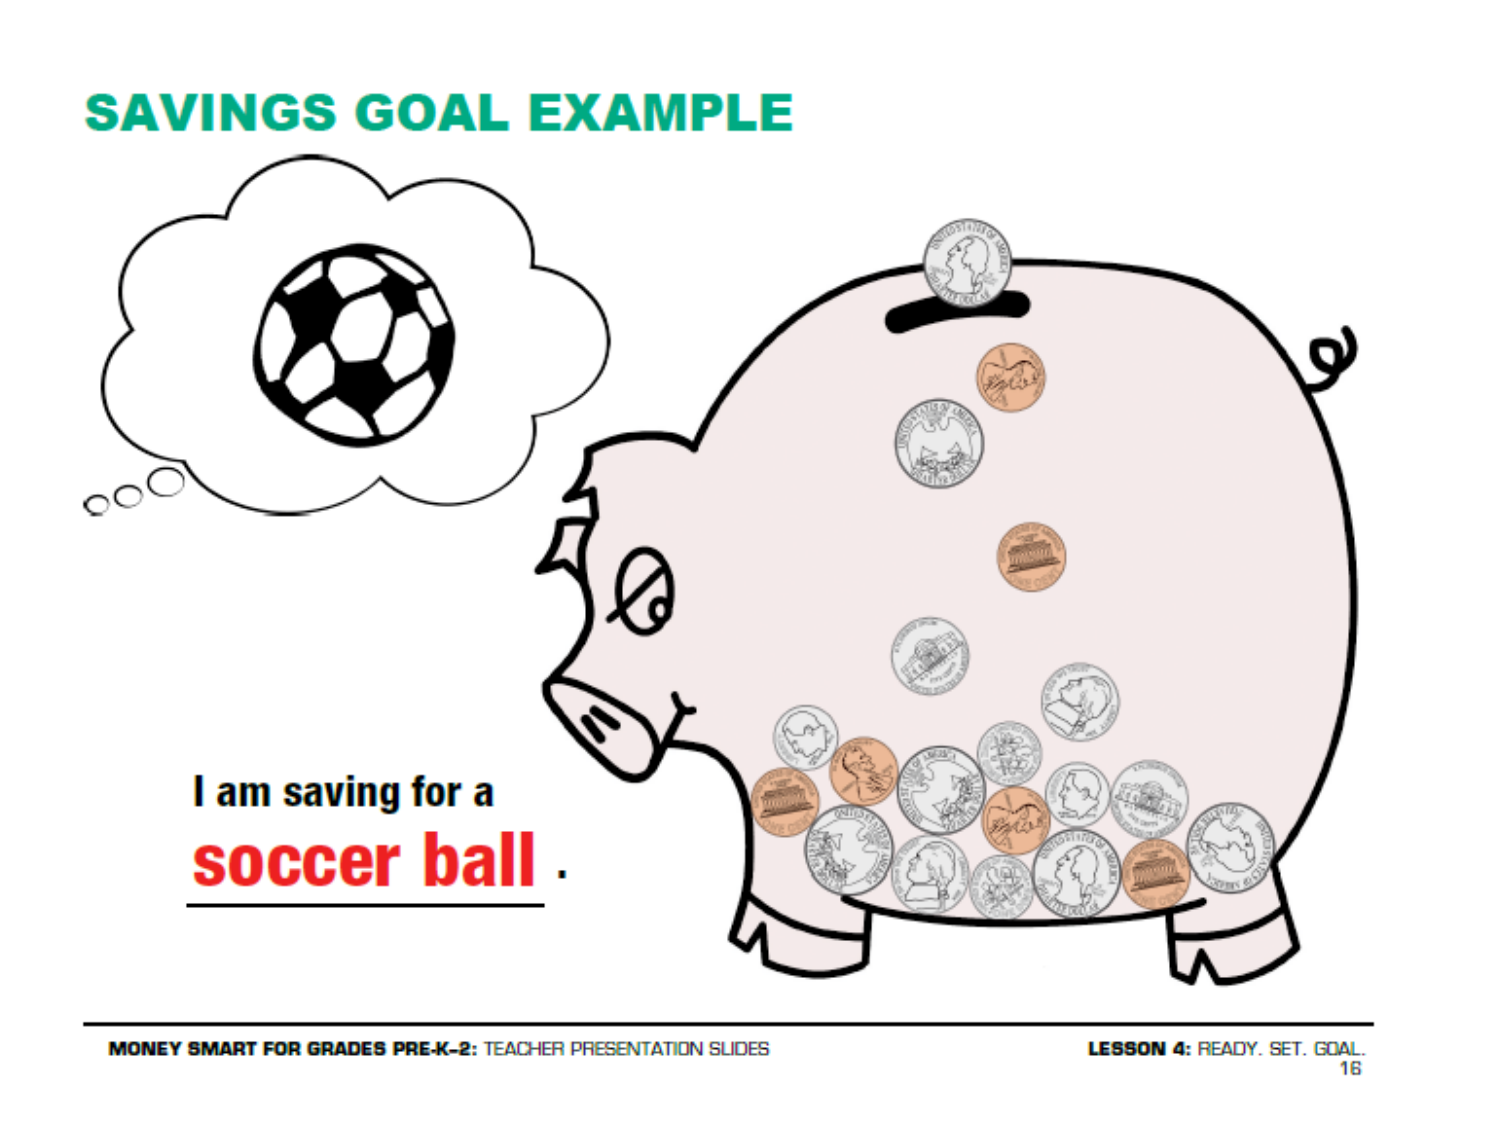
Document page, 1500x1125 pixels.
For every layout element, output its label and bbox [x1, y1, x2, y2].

picture [37, 32, 1426, 1123]
